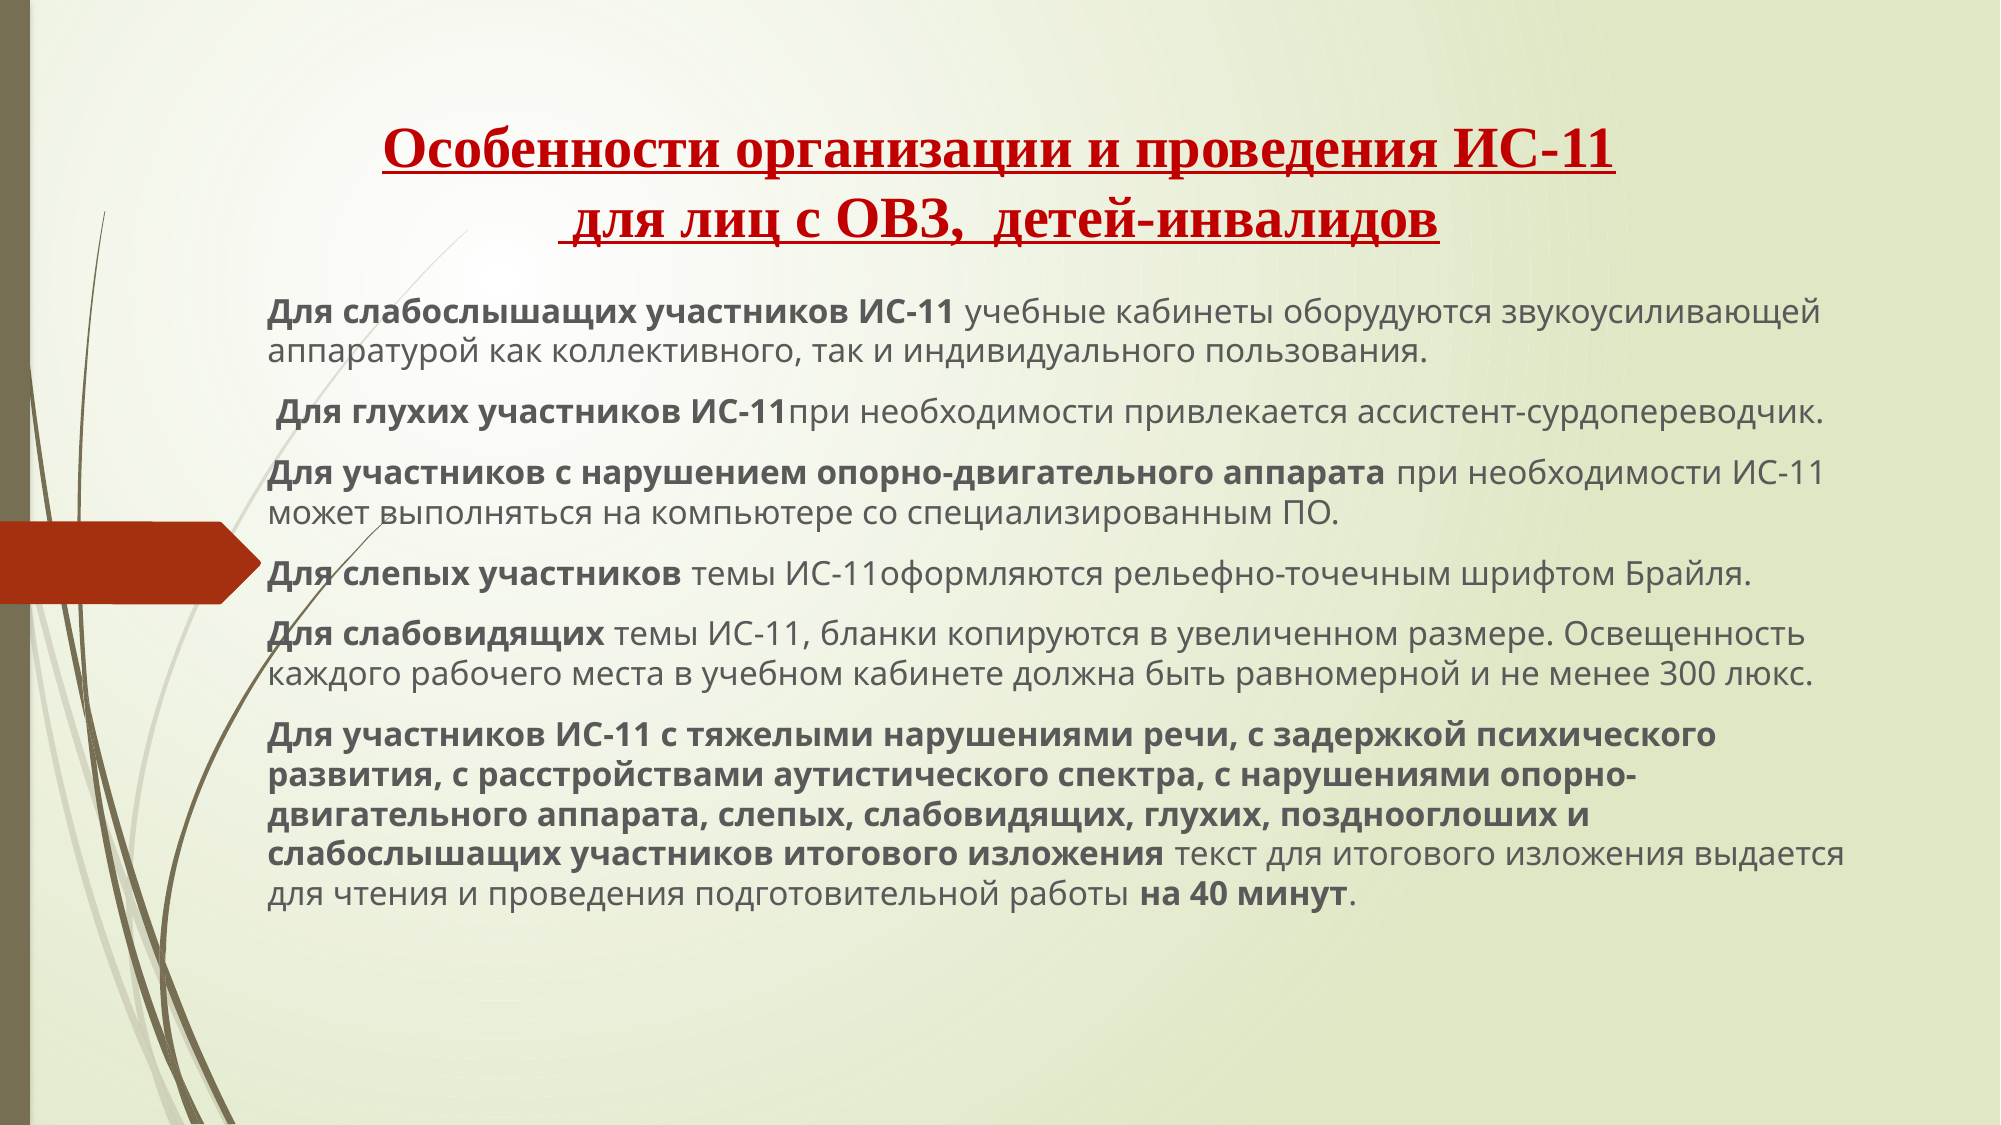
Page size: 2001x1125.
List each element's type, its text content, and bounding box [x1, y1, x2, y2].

list Для слабослышащих участников ИС-11 учебные кабинеты оборудуются звукоусиливающей аппаратурой как коллективного, так и индивидуального пользования. Для глухих участников ИС-11при необходимости привлекается ассистент-сурдопереводчик. Для участников с нарушением опорно-двигательного аппарата при необходимости ИС-11 может выполняться на компьютере со специализированным ПО. Для слепых участников темы ИС-11оформляются рельефно-точечным шрифтом Брайля. Для слабовидящих темы ИС-11, бланки копируются в увеличенном размере. Освещенность каждого рабочего места в учебном кабинете должна быть равномерной и не менее 300 люкс. Для участников ИС-11 с тяжелыми нарушениями речи, с задержкой психического развития, с расстройствами аутистического спектра, с нарушениями опорно-двигательного аппарата, слепых, слабовидящих, глухих, позднооглоших и слабослышащих участников итогового изложения текст для итогового изложения выдается для чтения и проведения подготовительной работы на 40 минут. [252, 282, 1862, 1050]
title Особенности организации и проведения ИС-11 для лиц с ОВЗ, детей-инвалидов [136, 81, 1862, 257]
